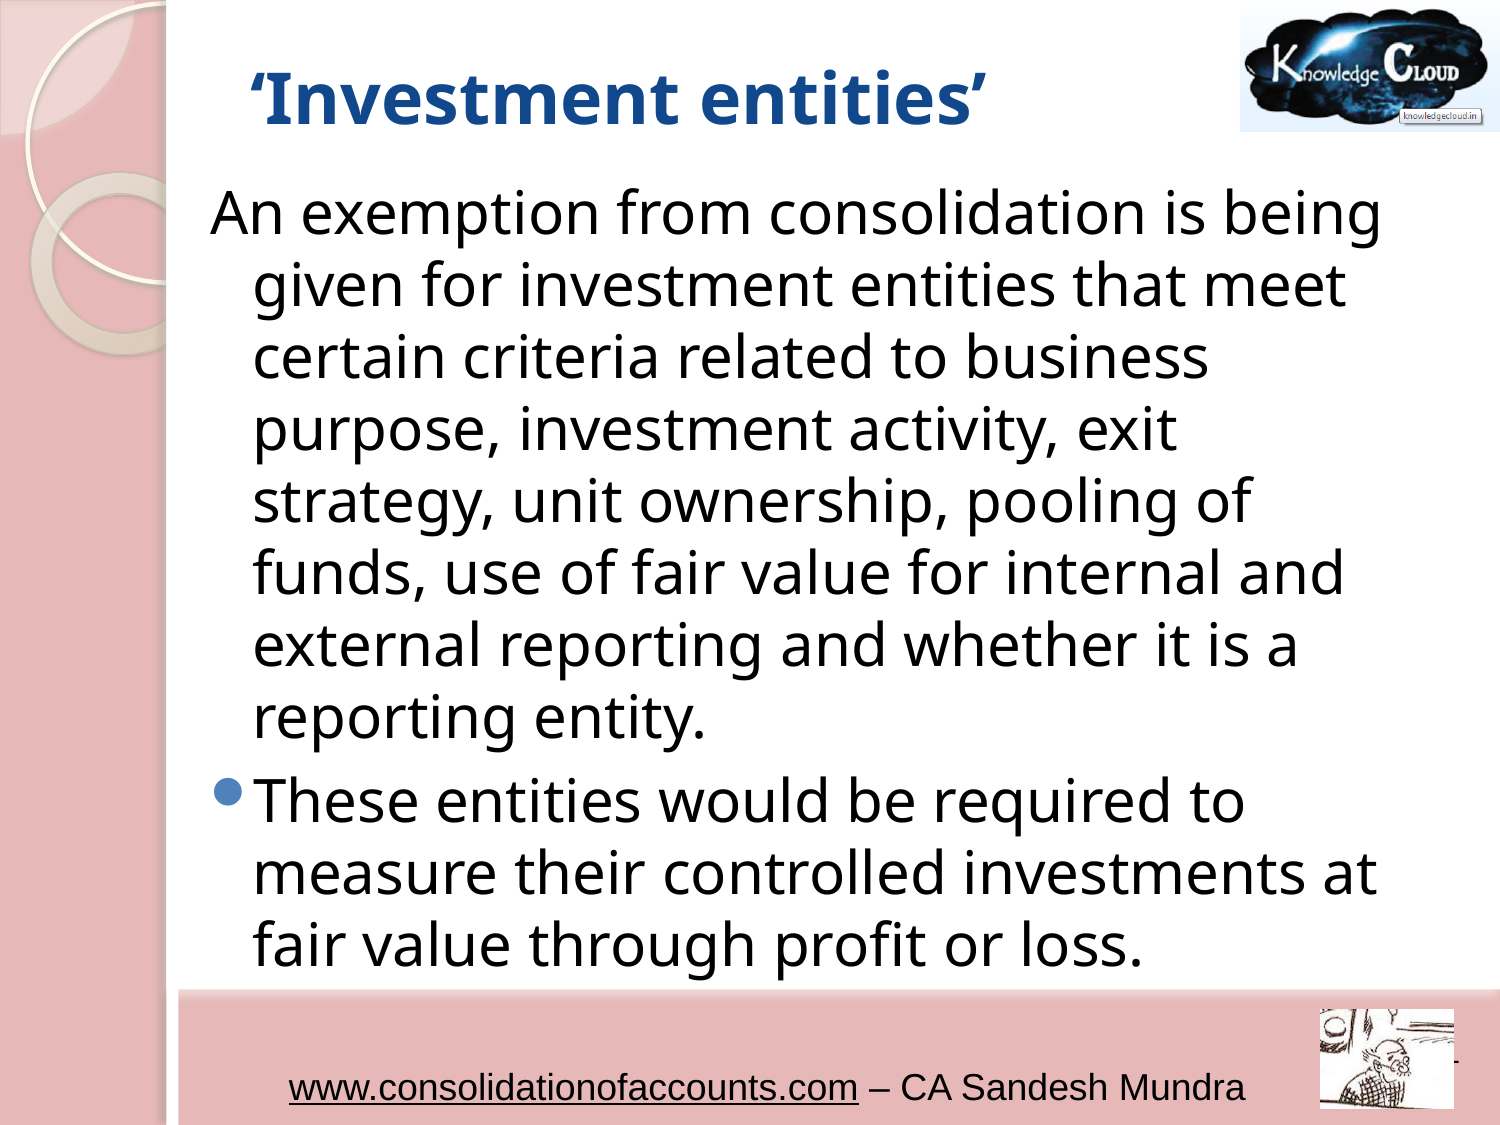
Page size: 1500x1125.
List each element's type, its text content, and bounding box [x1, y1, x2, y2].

slide_number 41 [1413, 1034, 1488, 1113]
title ‘Investment entities’ [235, 45, 1466, 233]
list An exemption from consolidation is being given for investment entities that meet certain criteria related to business purpose, investment activity, exit strategy, unit ownership, pooling of funds, use of fair value for internal and external reporting and whether it is a reporting entity. These entities would be required to measure their controlled investments at fair value through profit or loss. [183, 167, 1414, 997]
picture [1320, 1009, 1454, 1109]
picture [1239, 0, 1500, 132]
